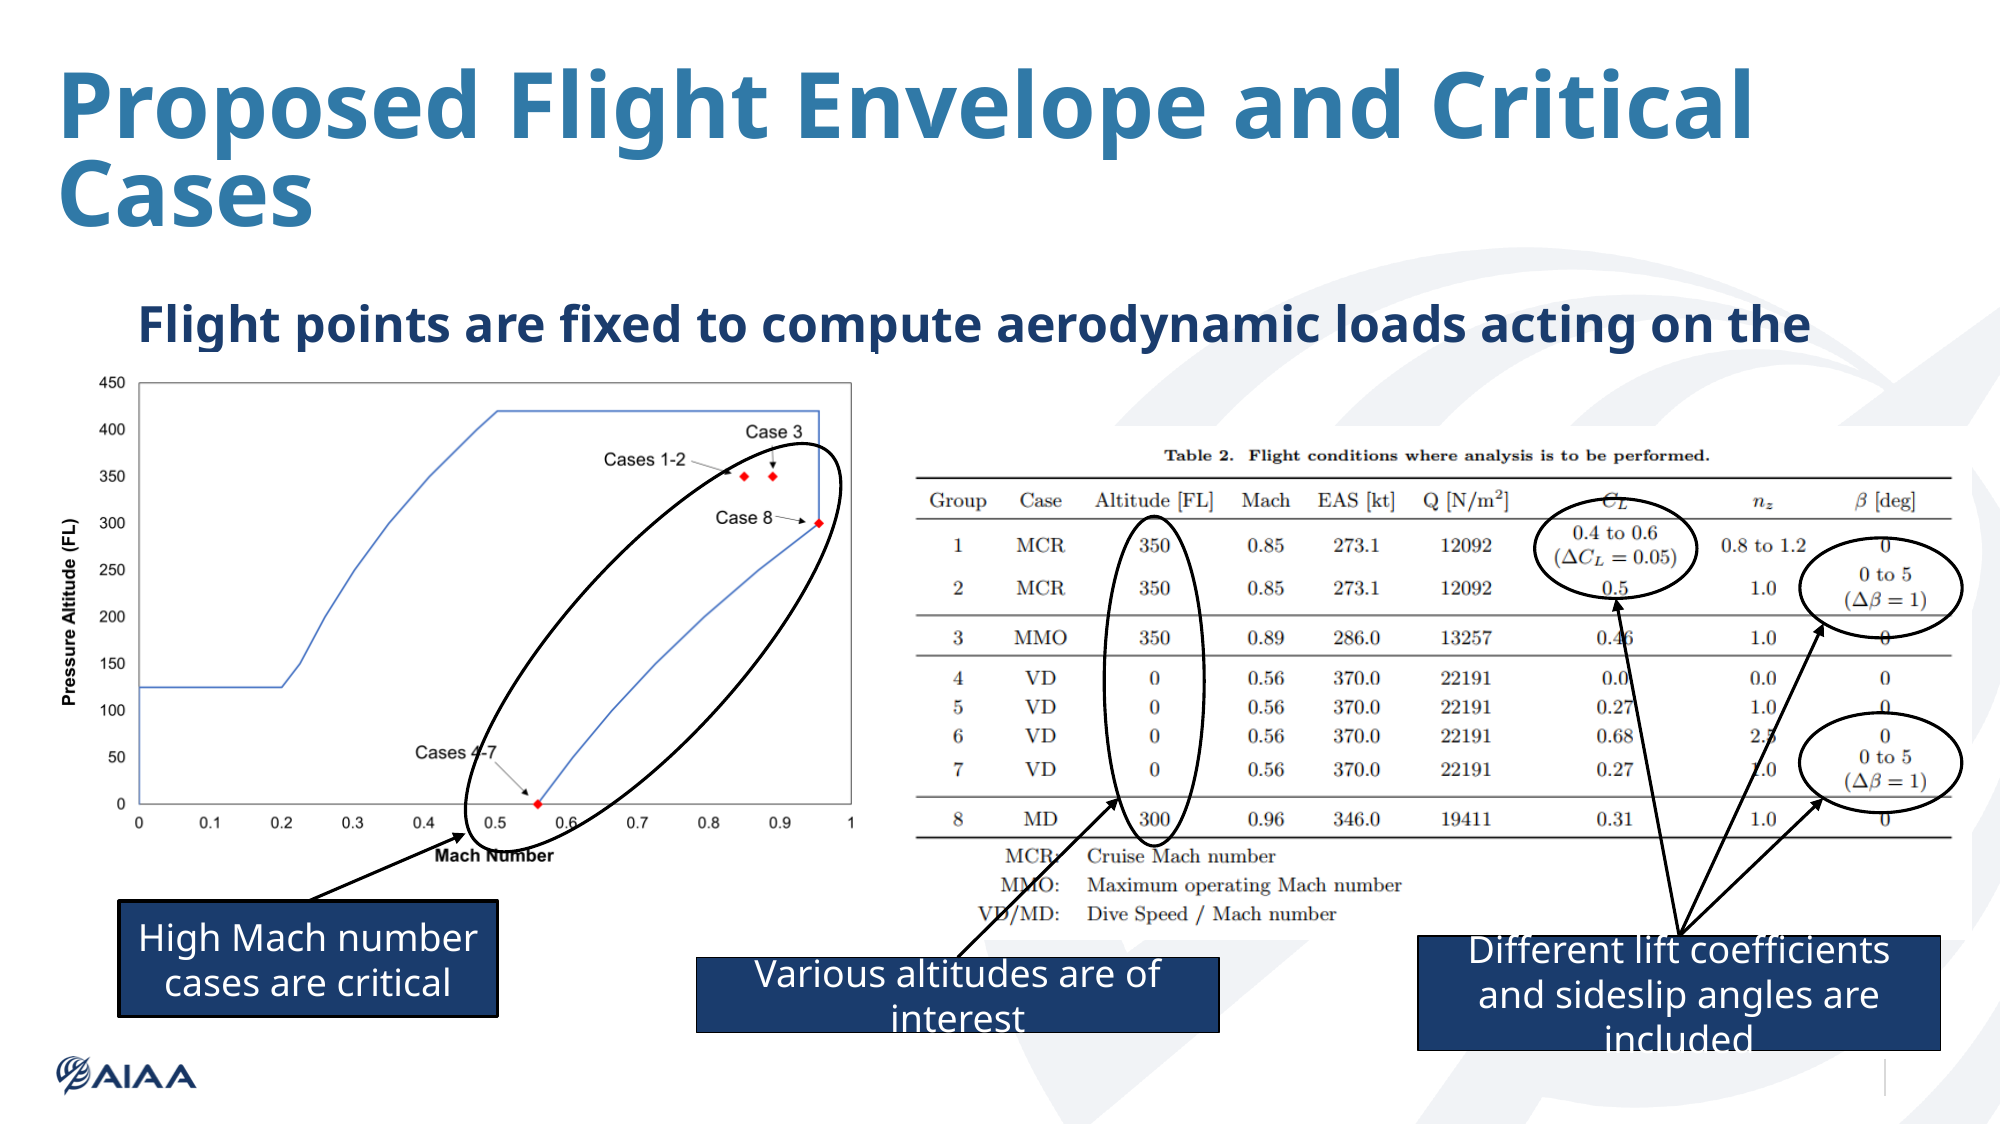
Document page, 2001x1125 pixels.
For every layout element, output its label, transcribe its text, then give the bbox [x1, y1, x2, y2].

picture [55, 352, 876, 881]
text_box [1678, 622, 1825, 937]
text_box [1678, 797, 1824, 937]
text_box High Mach number cases are critical [118, 901, 498, 1017]
picture [897, 425, 1973, 940]
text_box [307, 832, 467, 902]
picture [56, 1056, 197, 1096]
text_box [1615, 597, 1680, 937]
list Flight points are fixed to compute aerodynamic loads acting on the fairing [137, 299, 1863, 977]
text_box Different lift coefficients and sideslip angles are included [1418, 940, 1941, 1051]
title Proposed Flight Envelope and Critical Cases [56, 59, 1942, 252]
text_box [957, 797, 1120, 958]
text_box Various altitudes are of interest [696, 957, 1219, 1033]
